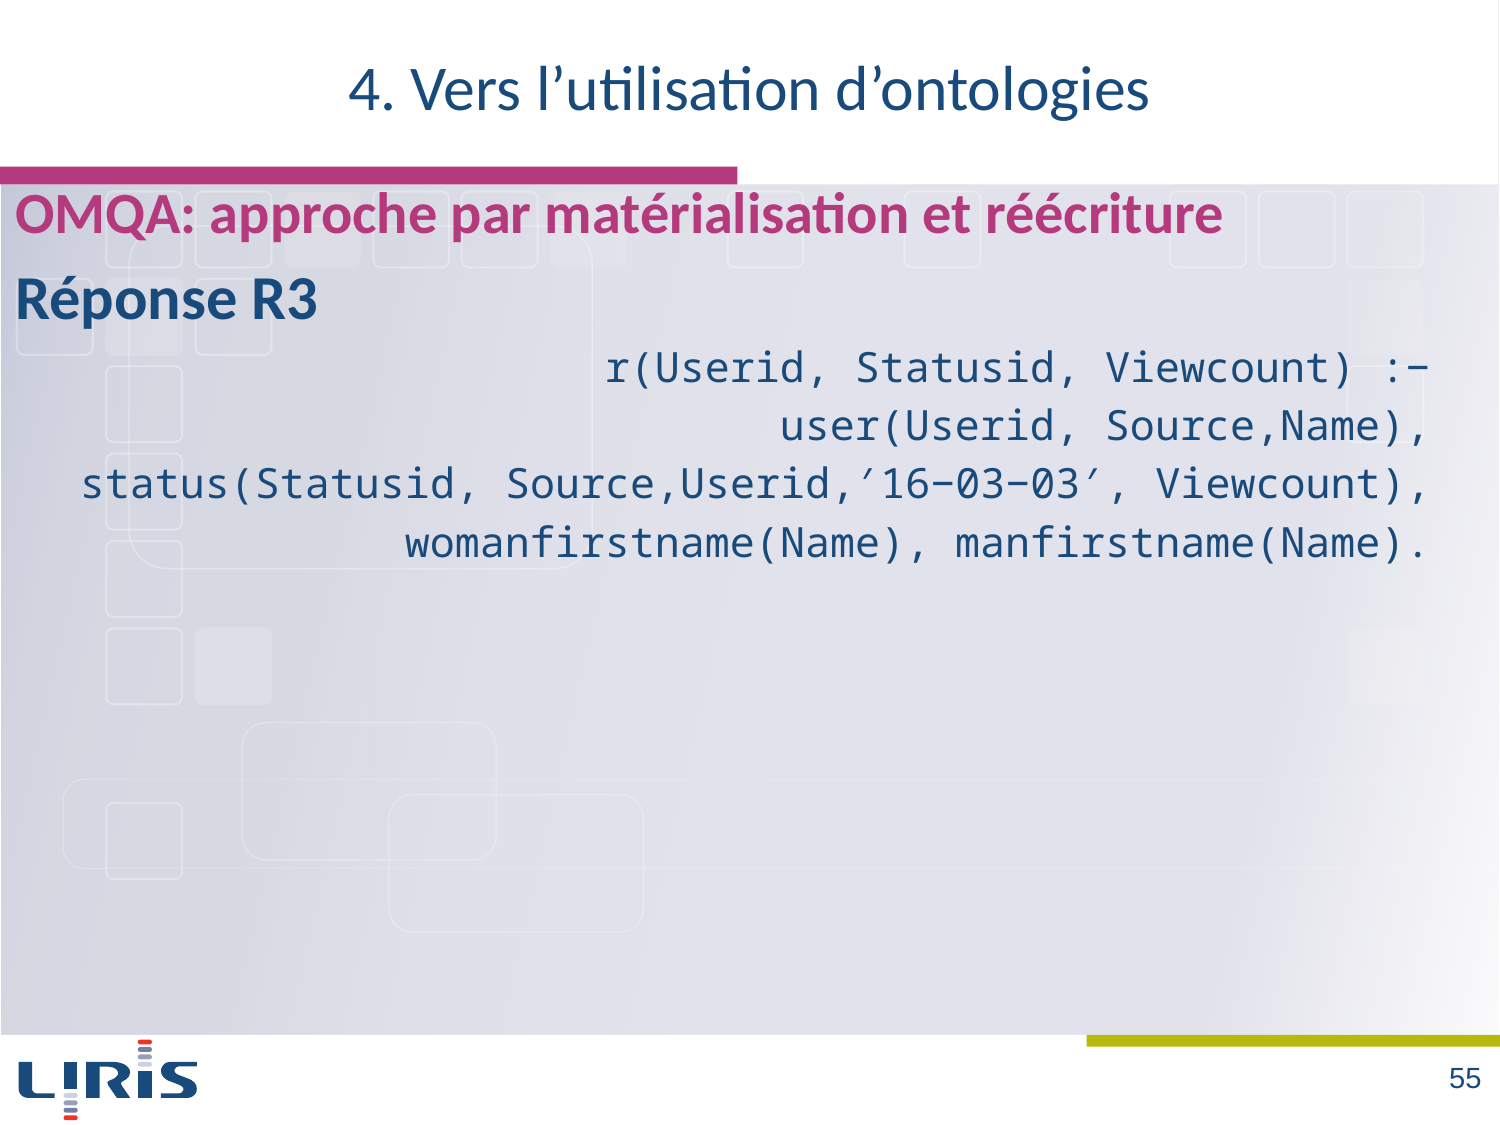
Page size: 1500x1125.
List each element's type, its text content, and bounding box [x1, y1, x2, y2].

title 4. Vers l’utilisation d’ontologies [75, 38, 1425, 132]
picture [1, 185, 1499, 1034]
list OMQA: approche par matérialisation et réécriture Réponse R3 r(Userid, Statusid, Viewcount) :− user(Userid, Source,Name), status(Statusid, Source,Userid,′16−03−03′, Viewcount), womanfirstname(Name), manfirstname(Name). [0, 167, 1445, 971]
slide_number 55 [1301, 1047, 1497, 1108]
